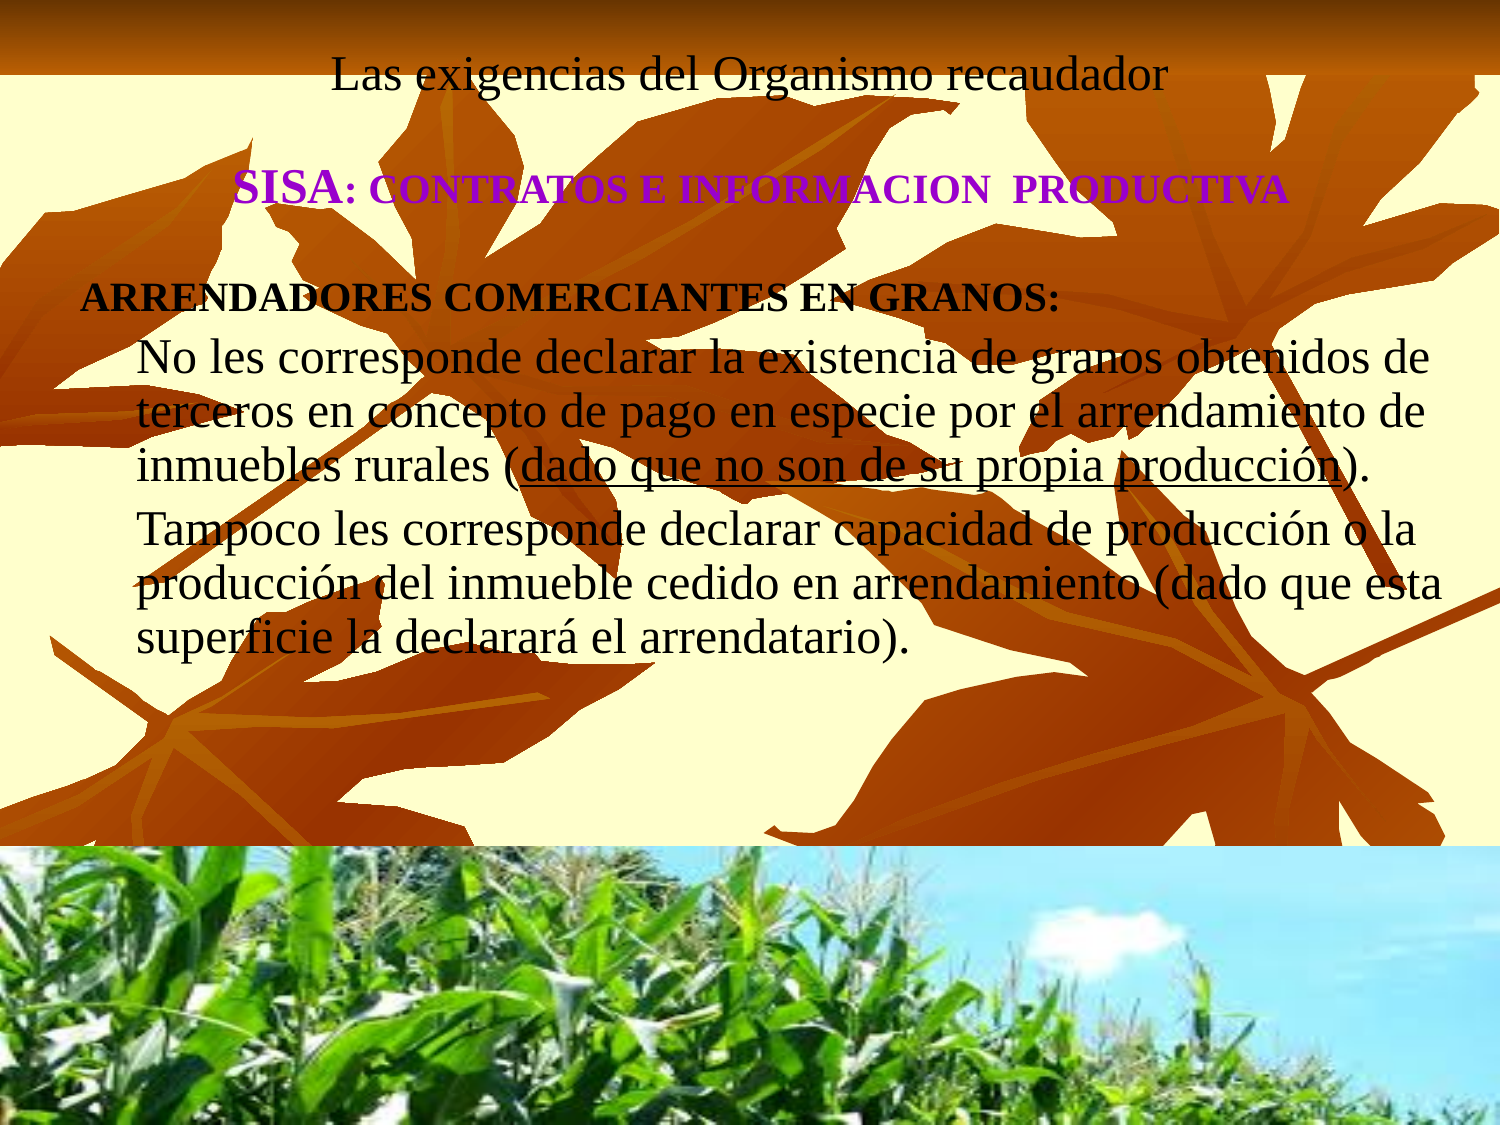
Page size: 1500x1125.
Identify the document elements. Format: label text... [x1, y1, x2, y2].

list SISA: CONTRATOS E INFORMACION PRODUCTIVA ARRENDADORES COMERCIANTES EN GRANOS: No les corresponde declarar la existencia de granos obtenidos de terceros en concepto de pago en especie por el arrendamiento de inmuebles rurales (dado que no son de su propia producción). Tampoco les corresponde declarar capacidad de producción o la producción del inmueble cedido en arrendamiento (dado que esta superficie la declarará el arrendatario). [64, 152, 1460, 844]
title Las exigencias del Organismo recaudador [74, 0, 1426, 141]
picture [0, 845, 1500, 1125]
